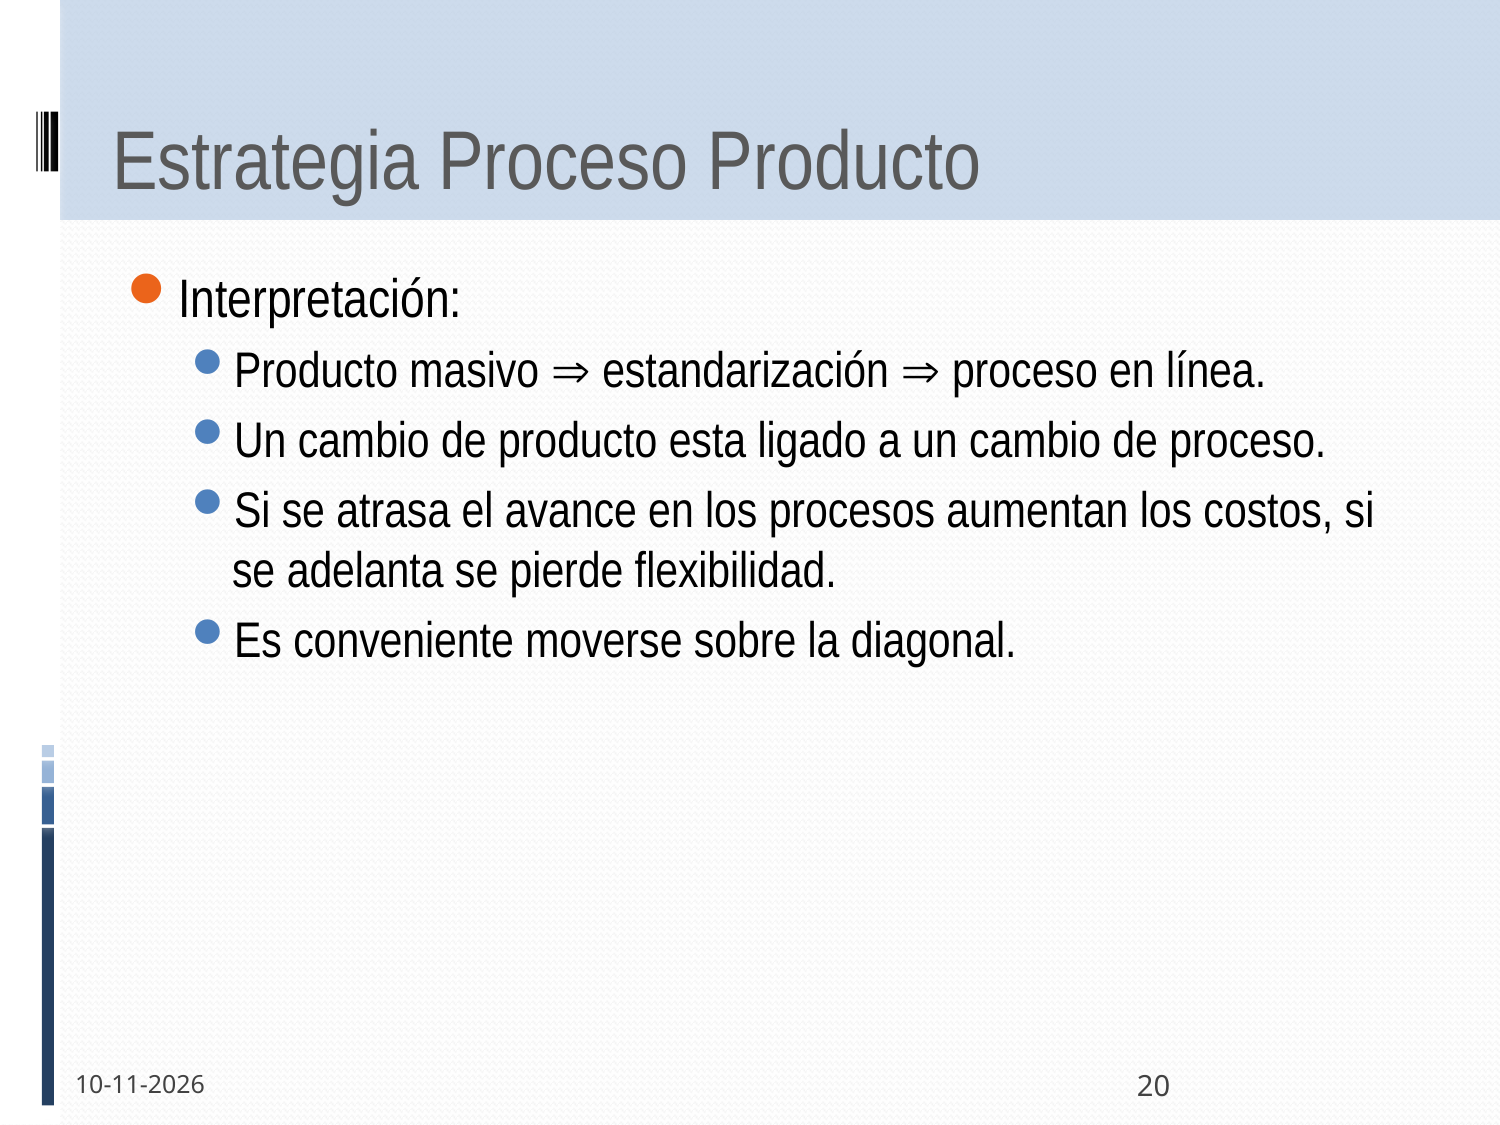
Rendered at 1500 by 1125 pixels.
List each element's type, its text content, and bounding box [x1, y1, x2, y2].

title Estrategia Proceso Producto [111, 18, 1436, 207]
slide_number 20 [1045, 1046, 1171, 1107]
list Interpretación: Producto masivo  estandarización  proceso en línea. Un cambio de producto esta ligado a un cambio de proceso. Si se atrasa el avance en los procesos aumentan los costos, si se adelanta se pierde flexibilidad. Es conveniente moverse sobre la diagonal. [111, 255, 1436, 1038]
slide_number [75, 1042, 243, 1103]
